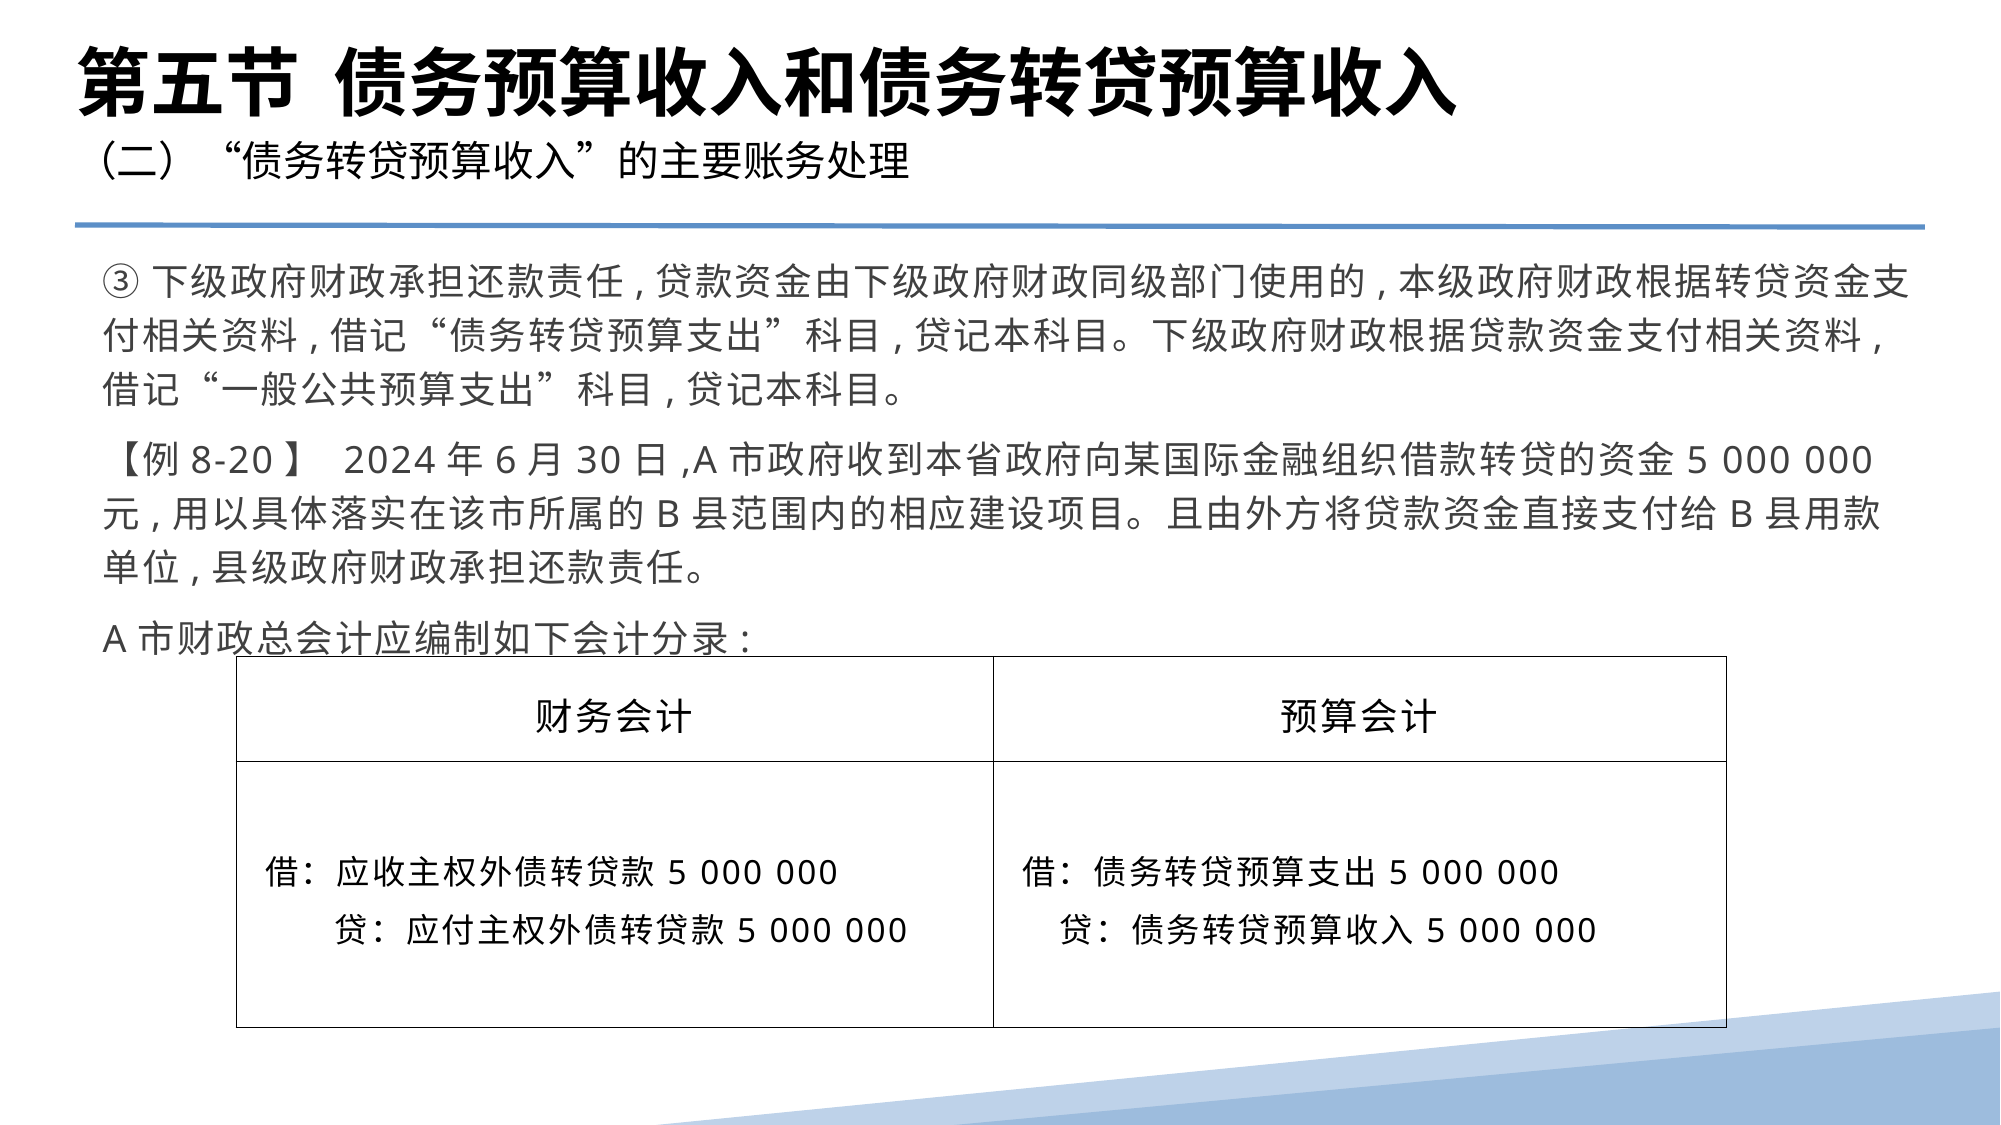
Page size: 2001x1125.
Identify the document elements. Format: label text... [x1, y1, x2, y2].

table_cell 借：应收主权外债转贷款5 000 000 贷：应付主权外债转贷款5 000 000 [237, 762, 993, 1027]
text_box 第五节 债务预算收入和债务转贷预算收入 [75, 24, 1925, 124]
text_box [74, 224, 1925, 228]
text_box （二）“债务转贷预算收入”的主要账务处理 [75, 124, 1925, 200]
table_header 财务会计 [237, 657, 993, 761]
table_cell 借：债务转贷预算支出5 000 000 贷：债务转贷预算收入5 000 000 [994, 762, 1726, 991]
table_header 预算会计 [994, 657, 1726, 761]
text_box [656, 991, 2000, 1125]
text_box ③下级政府财政承担还款责任,贷款资金由下级政府财政同级部门使用的,本级政府财政根据转贷资金支付相关资料,借记“债务转贷预算支出”科目,贷记本科目。下级政府财政根据贷款资金支付相关资料,借记“一般公共预算支出”科目,贷记本科目。 【例8-20】 2024年6月30日,A市政府收到本省政府向某国际金融组织借款转贷的资金5 000 000元,用以具体落实在该市所属的B县范围内的相应建设项目。且由外方将贷款资金直接支付给B县用款单位,县级政府财政承担还款责任。 A市财政总会计应编制如下会计分录: [92, 244, 1925, 703]
